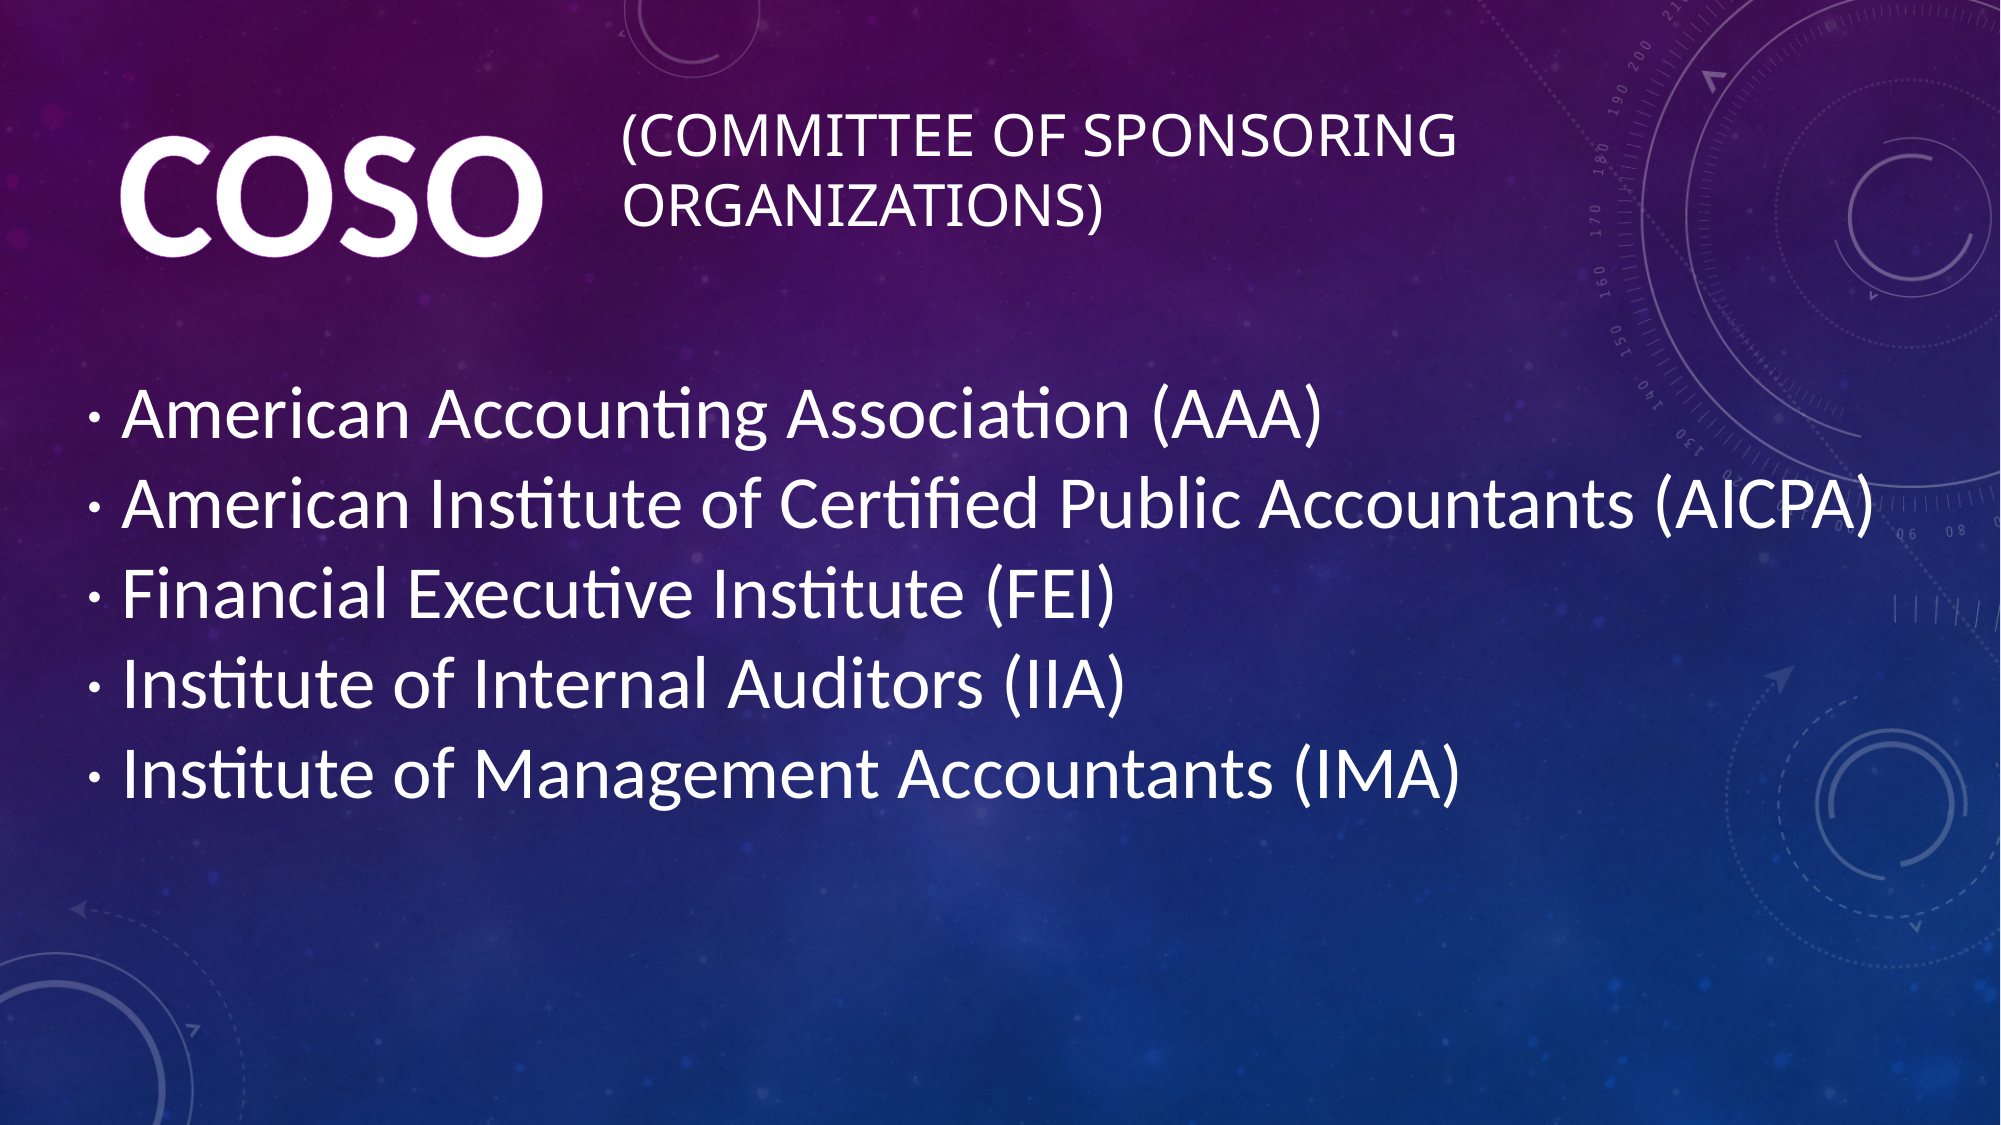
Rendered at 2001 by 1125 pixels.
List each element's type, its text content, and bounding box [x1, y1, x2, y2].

text_box COSO [70, 65, 594, 300]
text_box · American Accounting Association (AAA) · American Institute of Certified Public Accountants (AICPA) · Financial Executive Institute (FEI) · Institute of Internal Auditors (IIA) · Institute of Management Accountants (IMA) [70, 355, 1925, 1001]
picture [0, 0, 2001, 1125]
text_box (COMMITTEE OF SPONSORING ORGANIZATIONS) [606, 90, 1493, 246]
